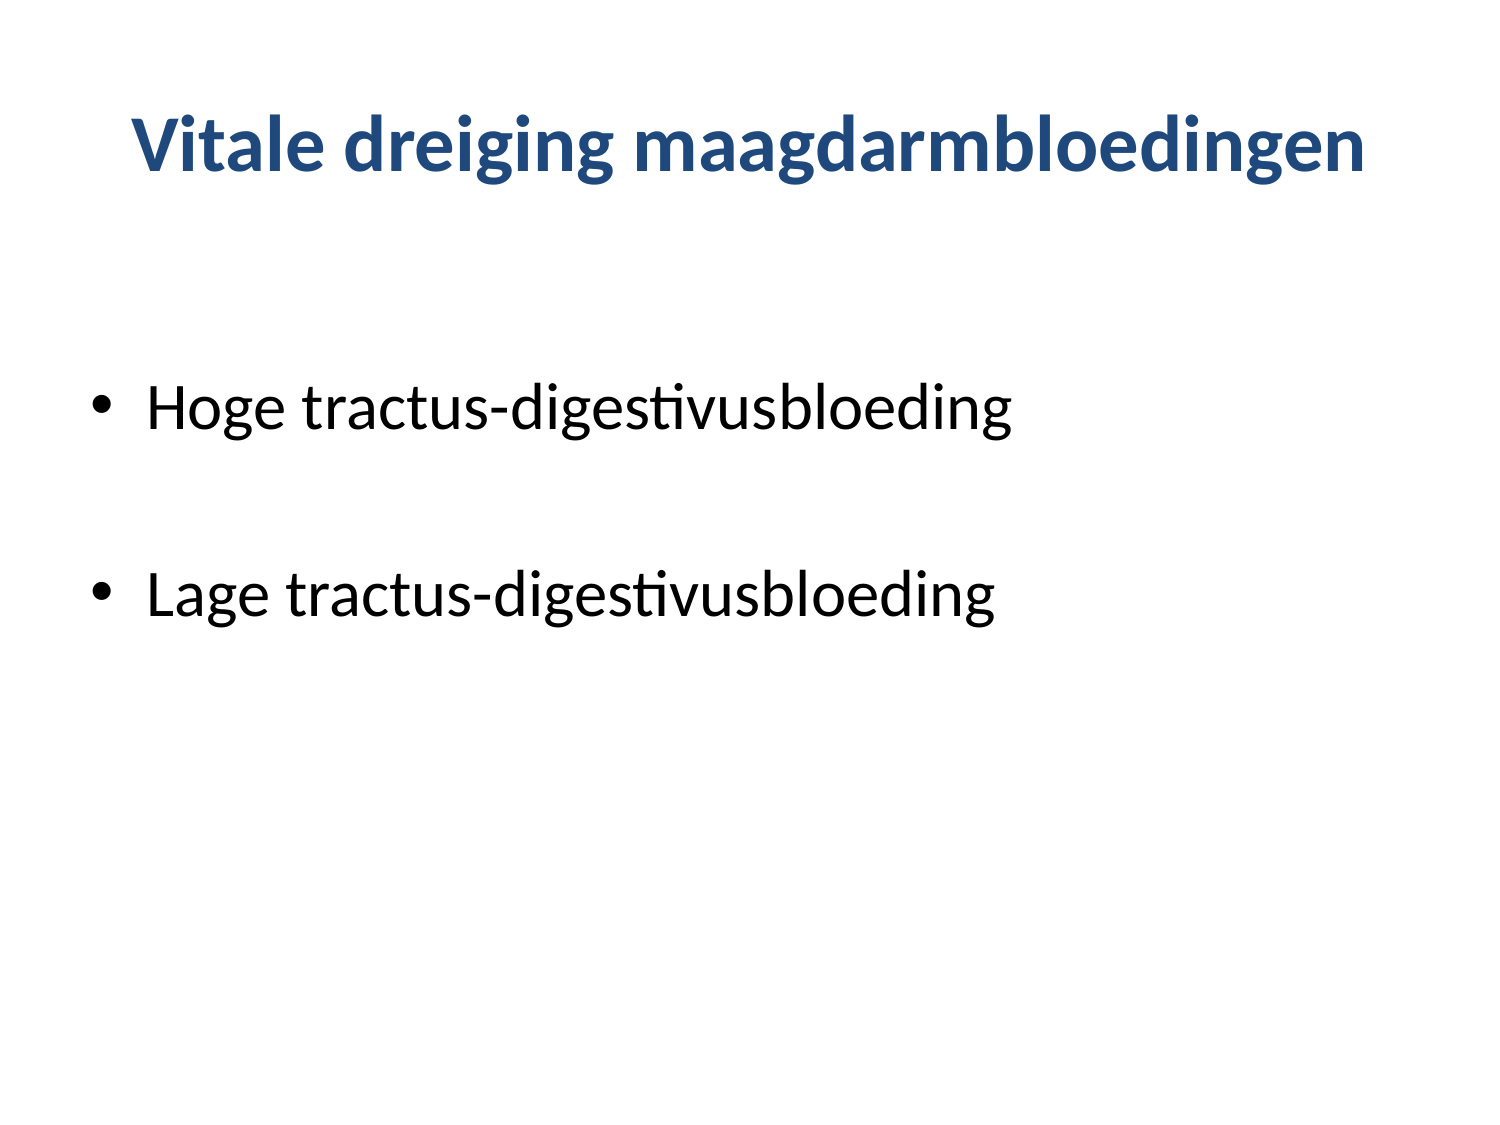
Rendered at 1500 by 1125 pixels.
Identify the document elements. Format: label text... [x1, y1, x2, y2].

list Hoge tractus-digestivusbloeding Lage tractus-digestivusbloeding [75, 262, 1425, 1005]
title Vitale dreiging maagdarmbloedingen [75, 45, 1425, 233]
